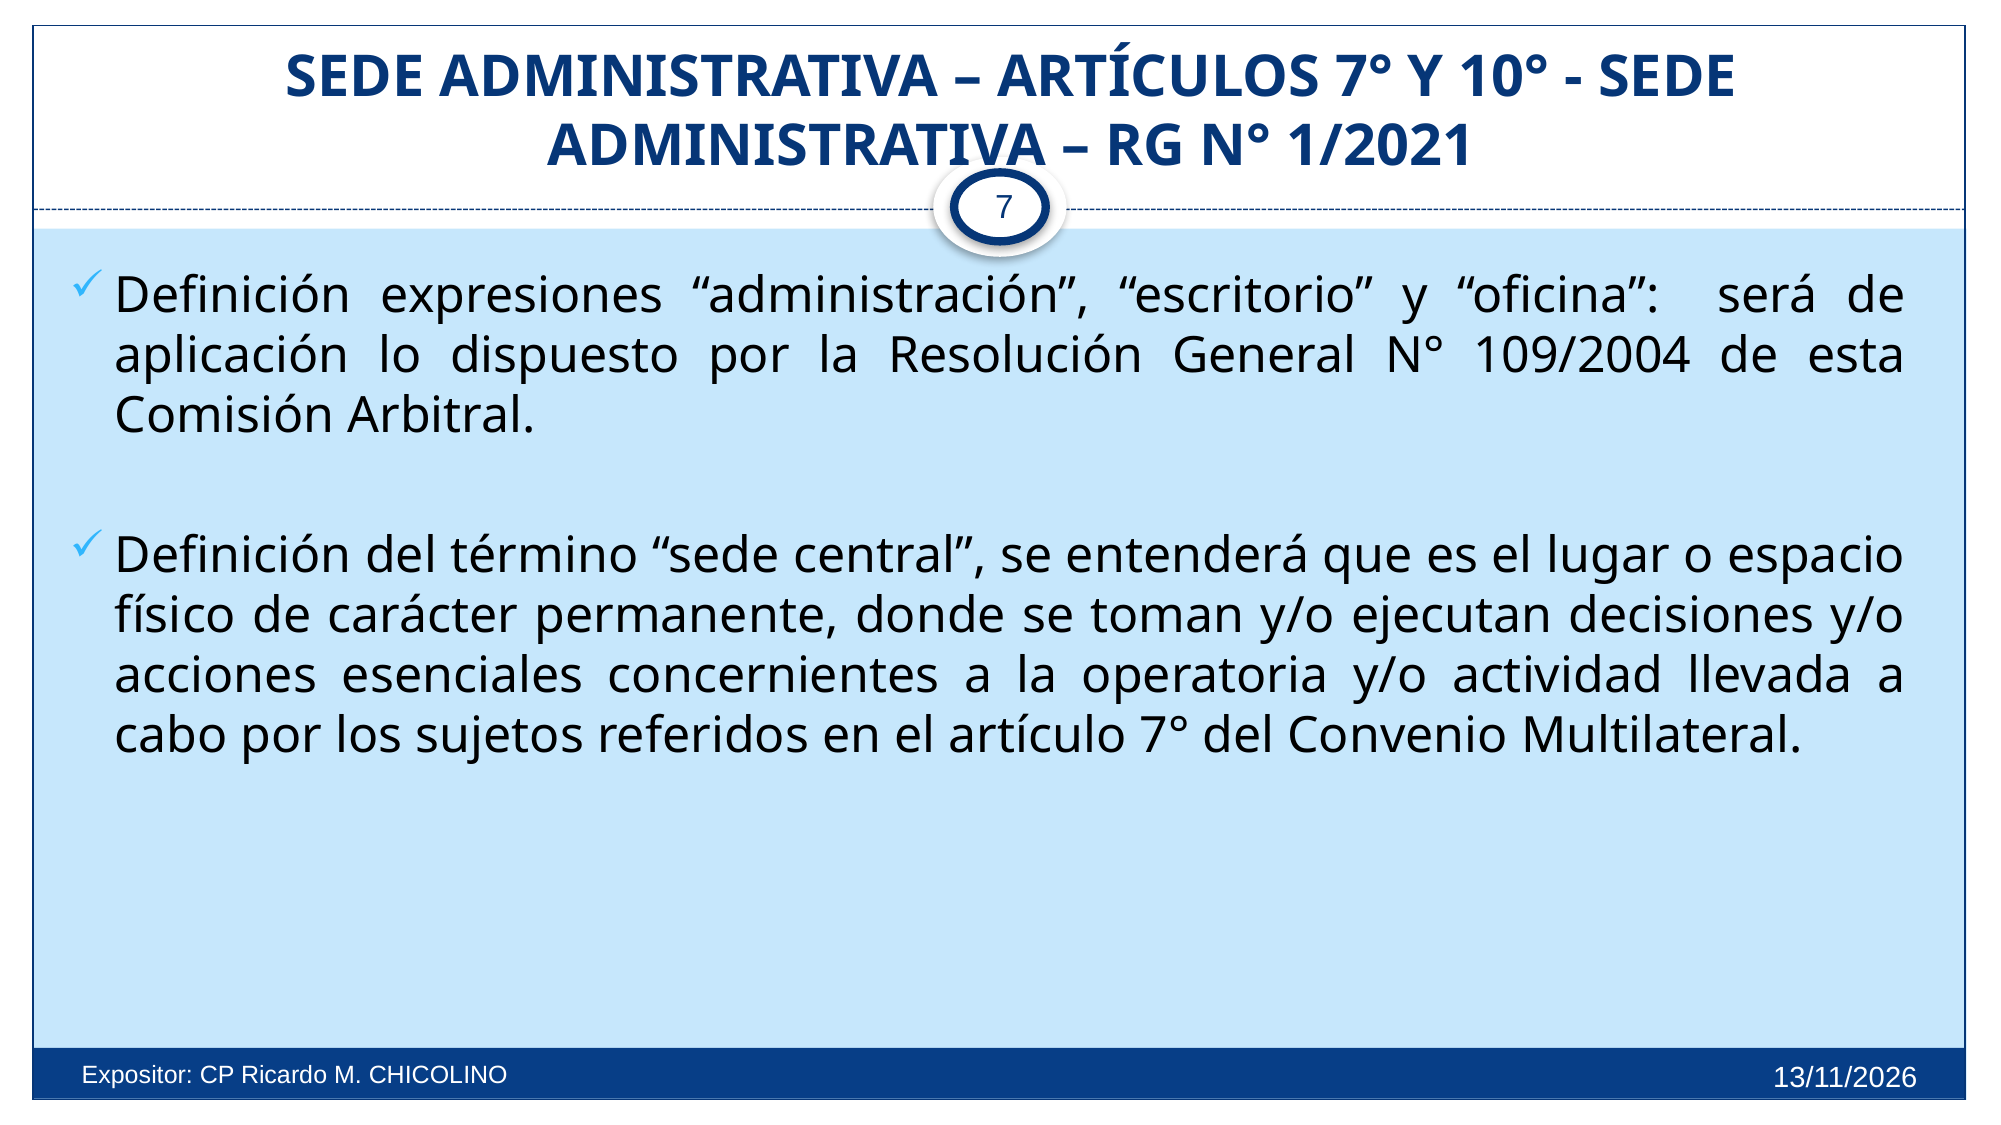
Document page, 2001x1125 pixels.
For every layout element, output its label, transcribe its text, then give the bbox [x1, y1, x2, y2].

slide_number 7 [954, 168, 1055, 241]
title SEDE ADMINISTRATIVA – ARTÍCULOS 7° Y 10° - SEDE ADMINISTRATIVA – RG N° 1/2021 [90, 30, 1934, 185]
list Definición expresiones “administración”, “escritorio” y “oficina”: será de aplicación lo dispuesto por la Resolución General N° 109/2004 de esta Comisión Arbitral. Definición del término “sede central”, se entenderá que es el lugar o espacio físico de carácter permanente, donde se toman y/o ejecutan decisiones y/o acciones esenciales concernientes a la operatoria y/o actividad llevada a cabo por los sujetos referidos en el artículo 7° del Convenio Multilateral. [55, 255, 1922, 1005]
footer Expositor: CP Ricardo M. CHICOLINO [66, 1051, 850, 1112]
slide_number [1266, 1050, 1933, 1111]
